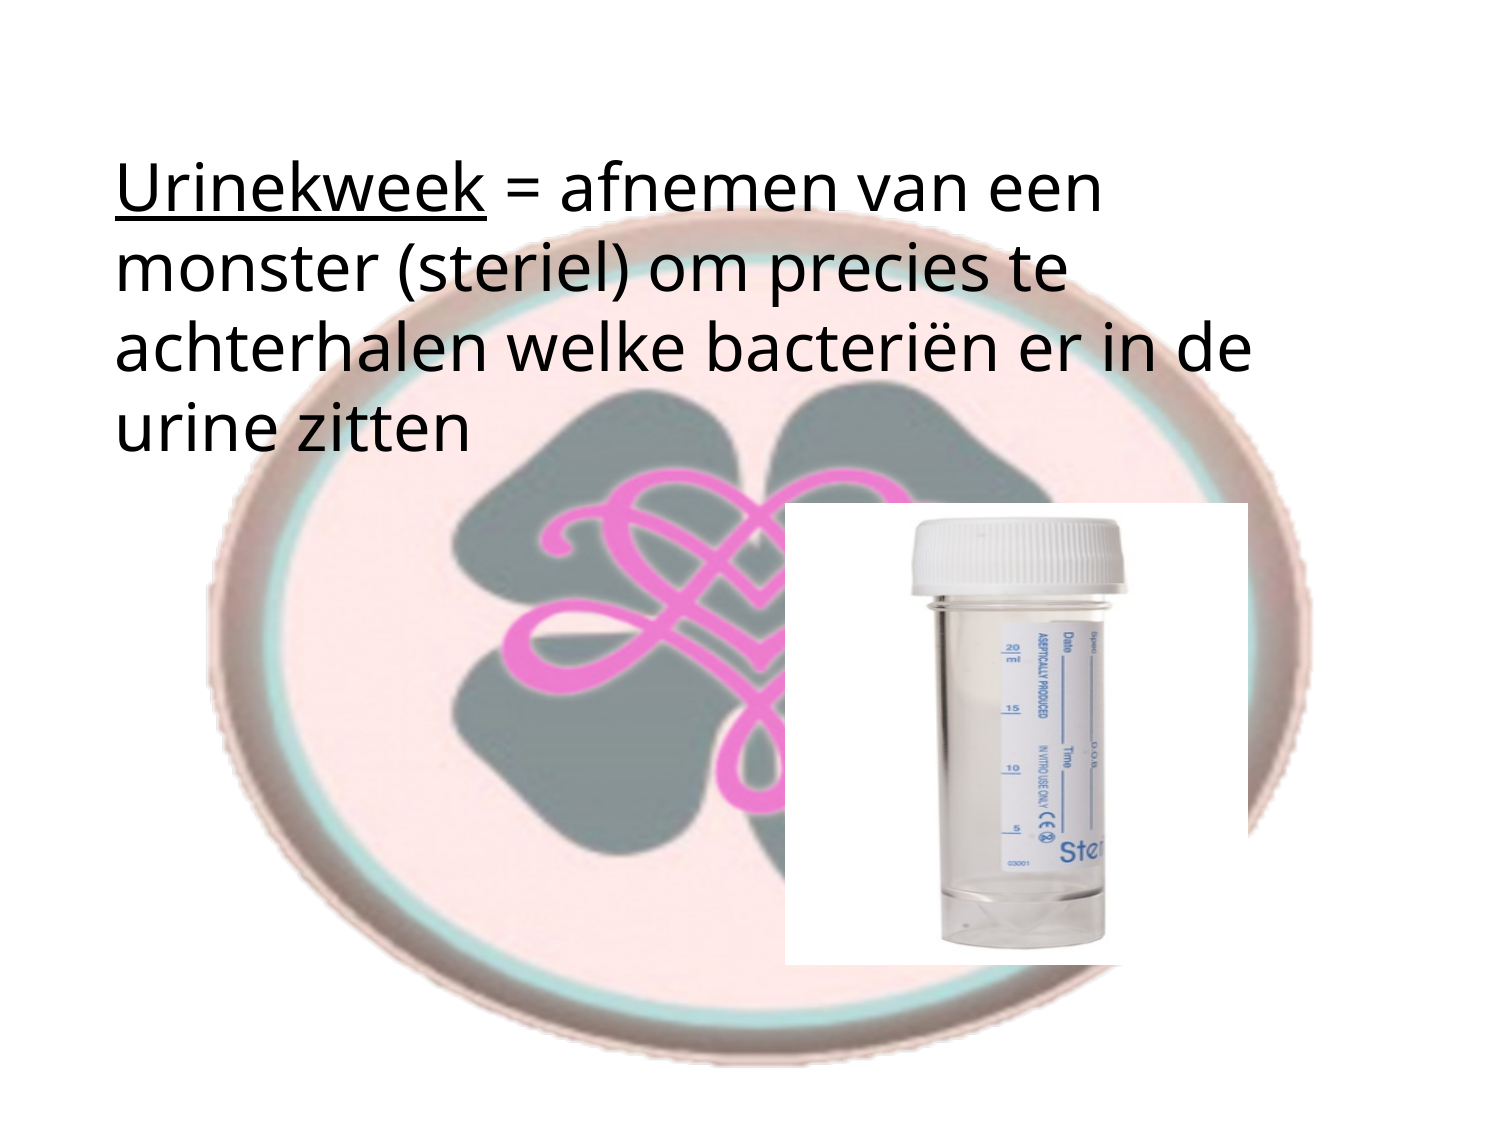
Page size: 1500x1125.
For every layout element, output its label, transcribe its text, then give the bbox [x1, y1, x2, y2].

text_box Urinekweek = afnemen van een monster (steriel) om precies te achterhalen welke bacteriën er in de urine zitten [100, 137, 1329, 472]
picture [0, 0, 1500, 1125]
